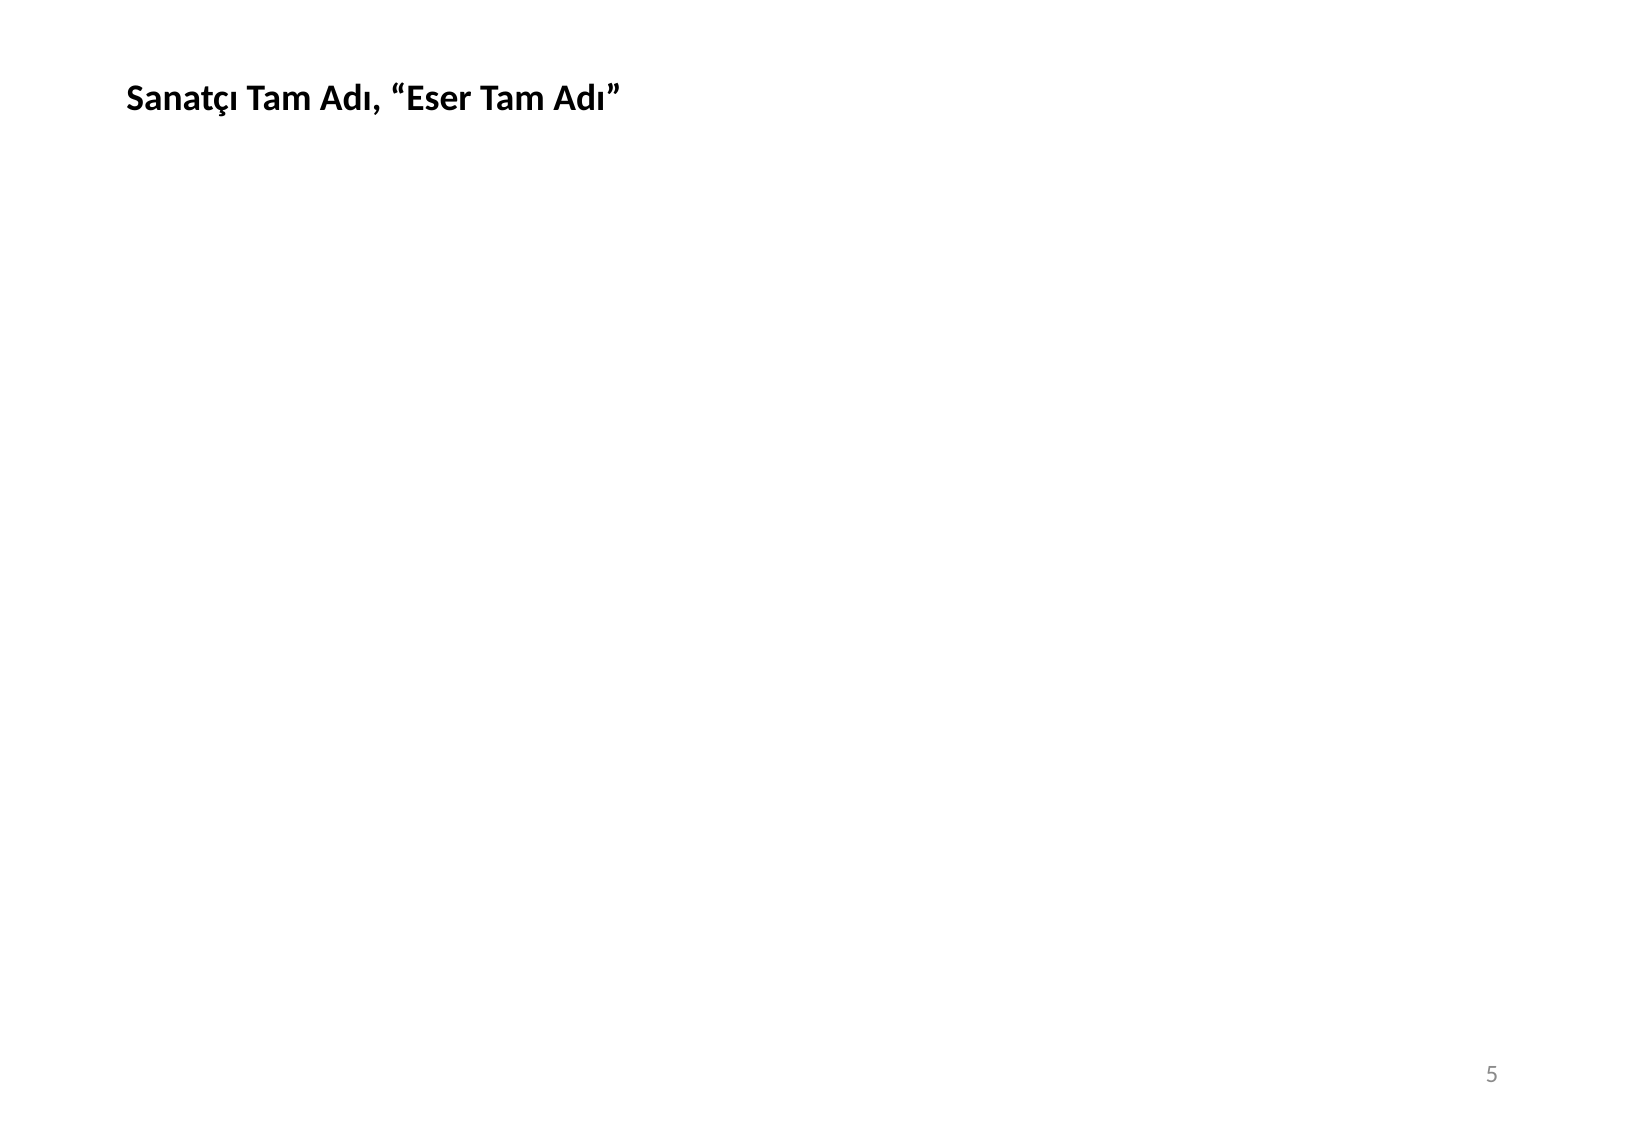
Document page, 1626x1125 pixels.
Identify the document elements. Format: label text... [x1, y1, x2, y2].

text_box Sanatçı Tam Adı, “Eser Tam Adı” [111, 65, 1514, 125]
slide_number 5 [1147, 1042, 1514, 1103]
